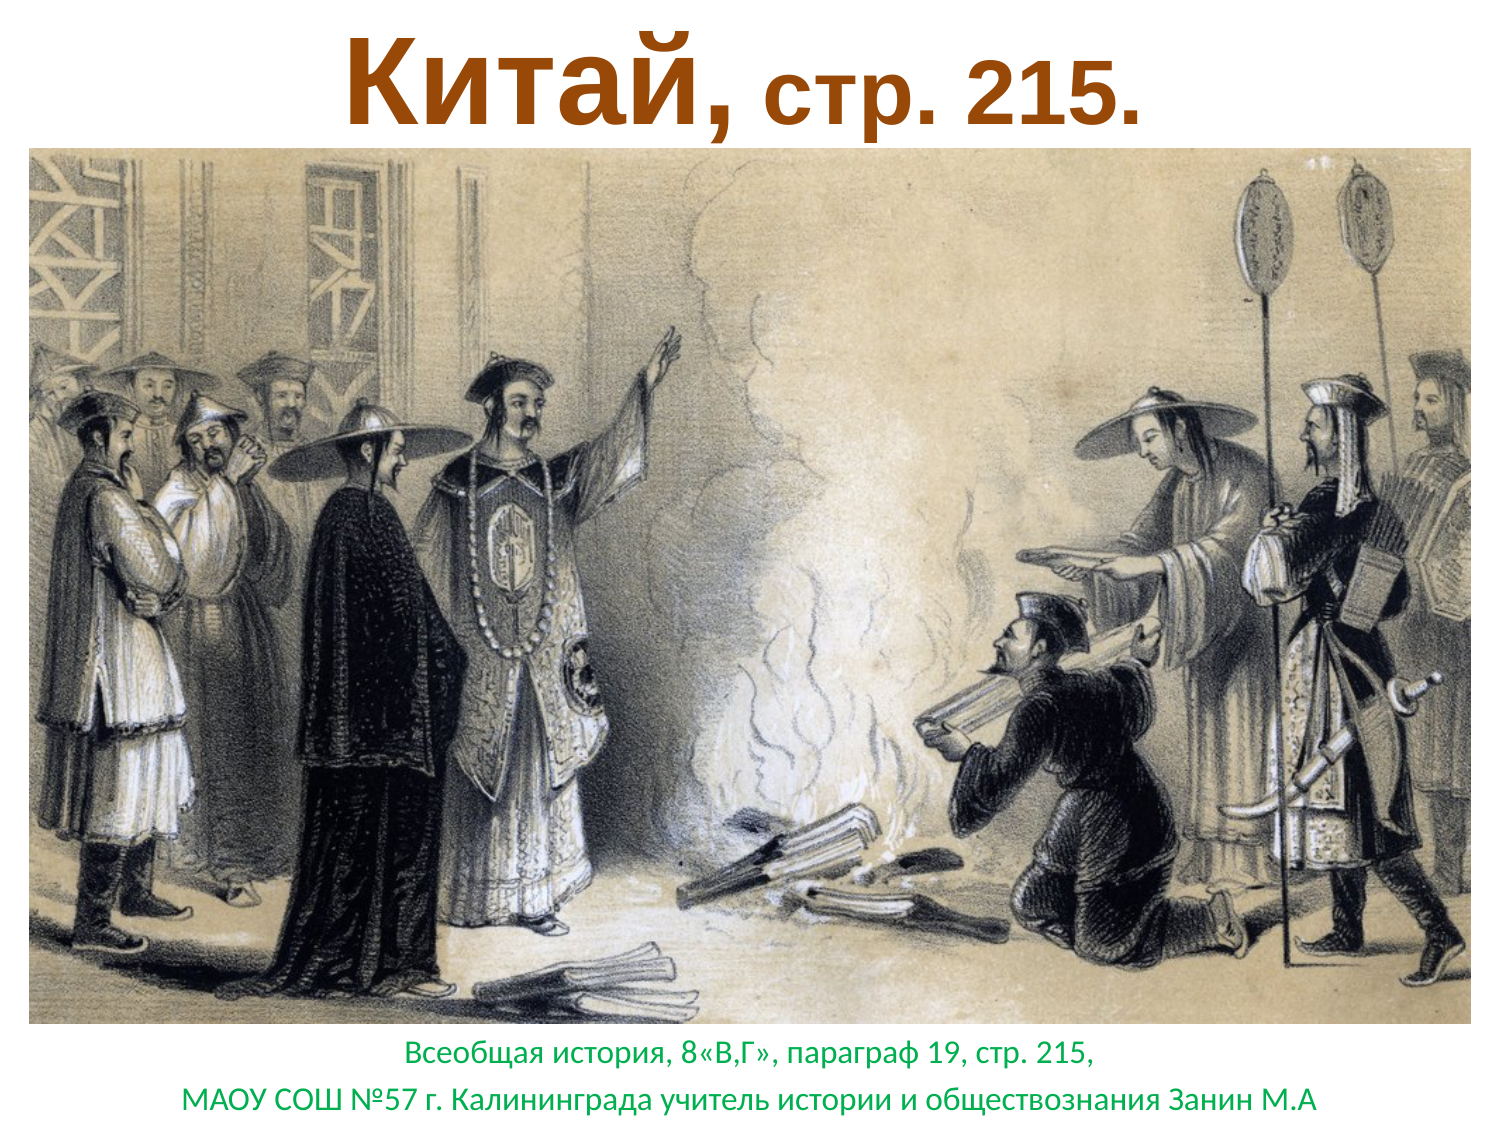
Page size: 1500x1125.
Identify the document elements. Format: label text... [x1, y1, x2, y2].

subtitle Всеобщая история, 8«В,Г», параграф 19, стр. 215, МАОУ СОШ №57 г. Калининграда учитель истории и обществознания Занин М.А [0, 1023, 1500, 1125]
title Китай, стр. 215. [41, 0, 1471, 148]
picture [29, 148, 1471, 1024]
